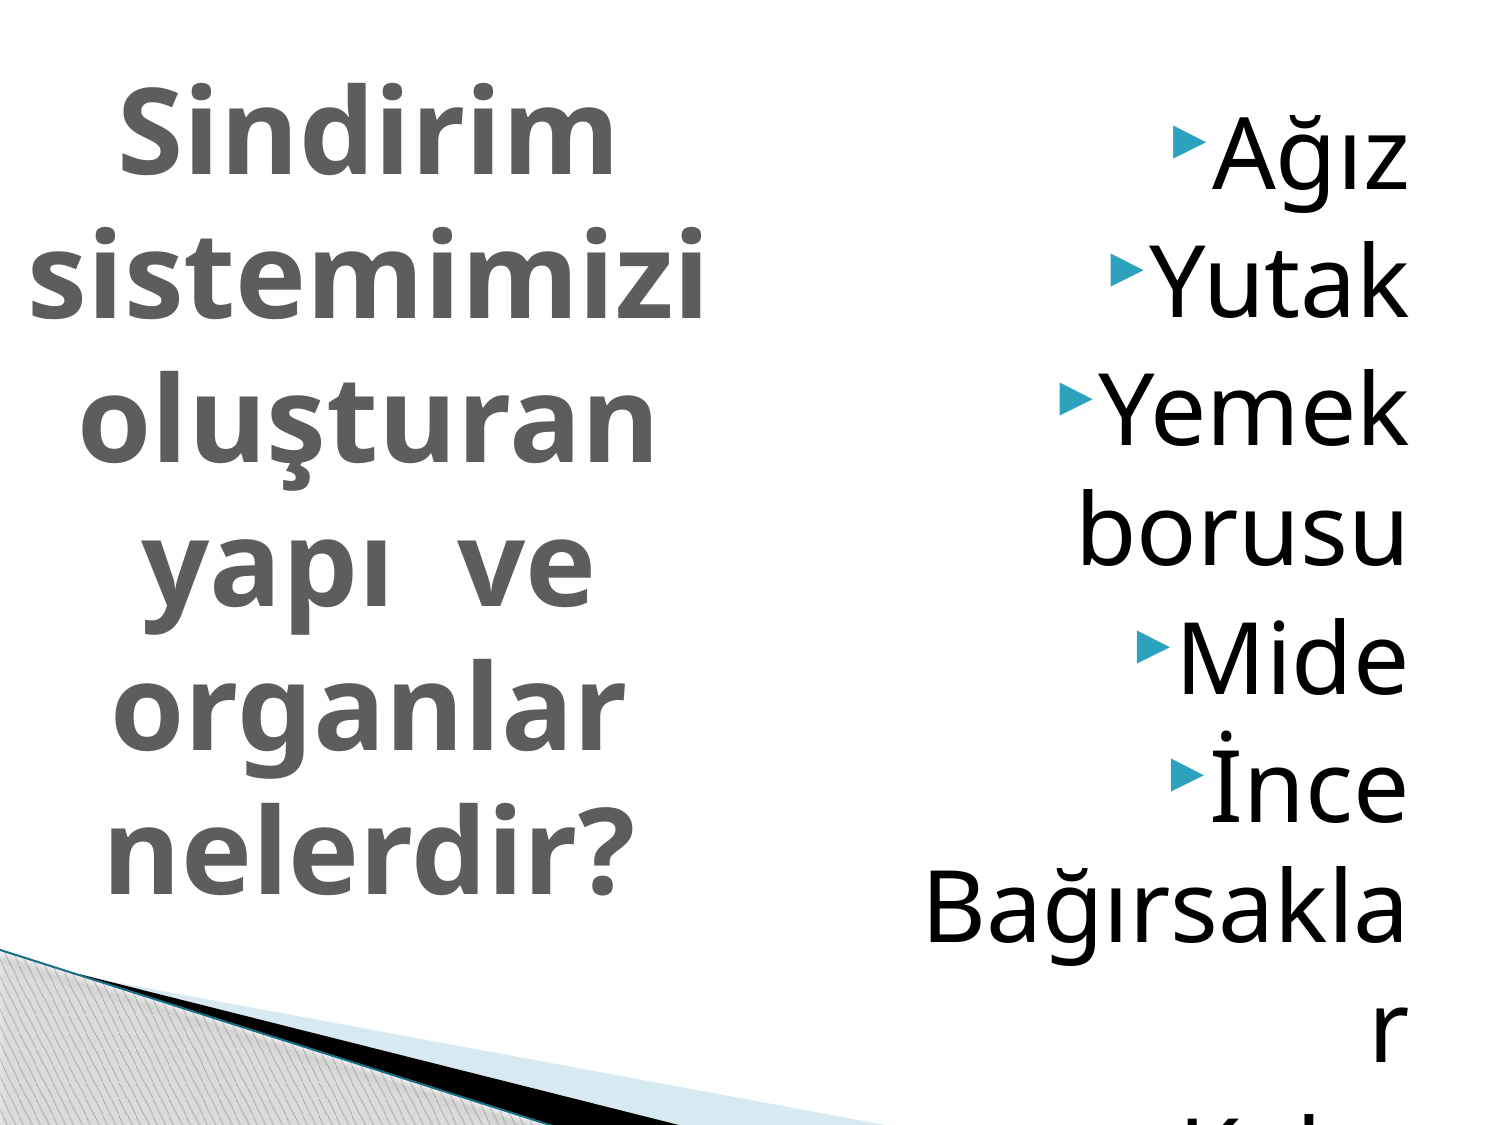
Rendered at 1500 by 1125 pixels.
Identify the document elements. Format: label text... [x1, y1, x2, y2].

list Ağız Yutak Yemek borusu Mide İnce Bağırsaklar Kalın Bağırsaklar anüs [820, 82, 1425, 1032]
title Sindirim sistemimizi oluşturan yapı ve organlar nelerdir? [0, 46, 739, 926]
